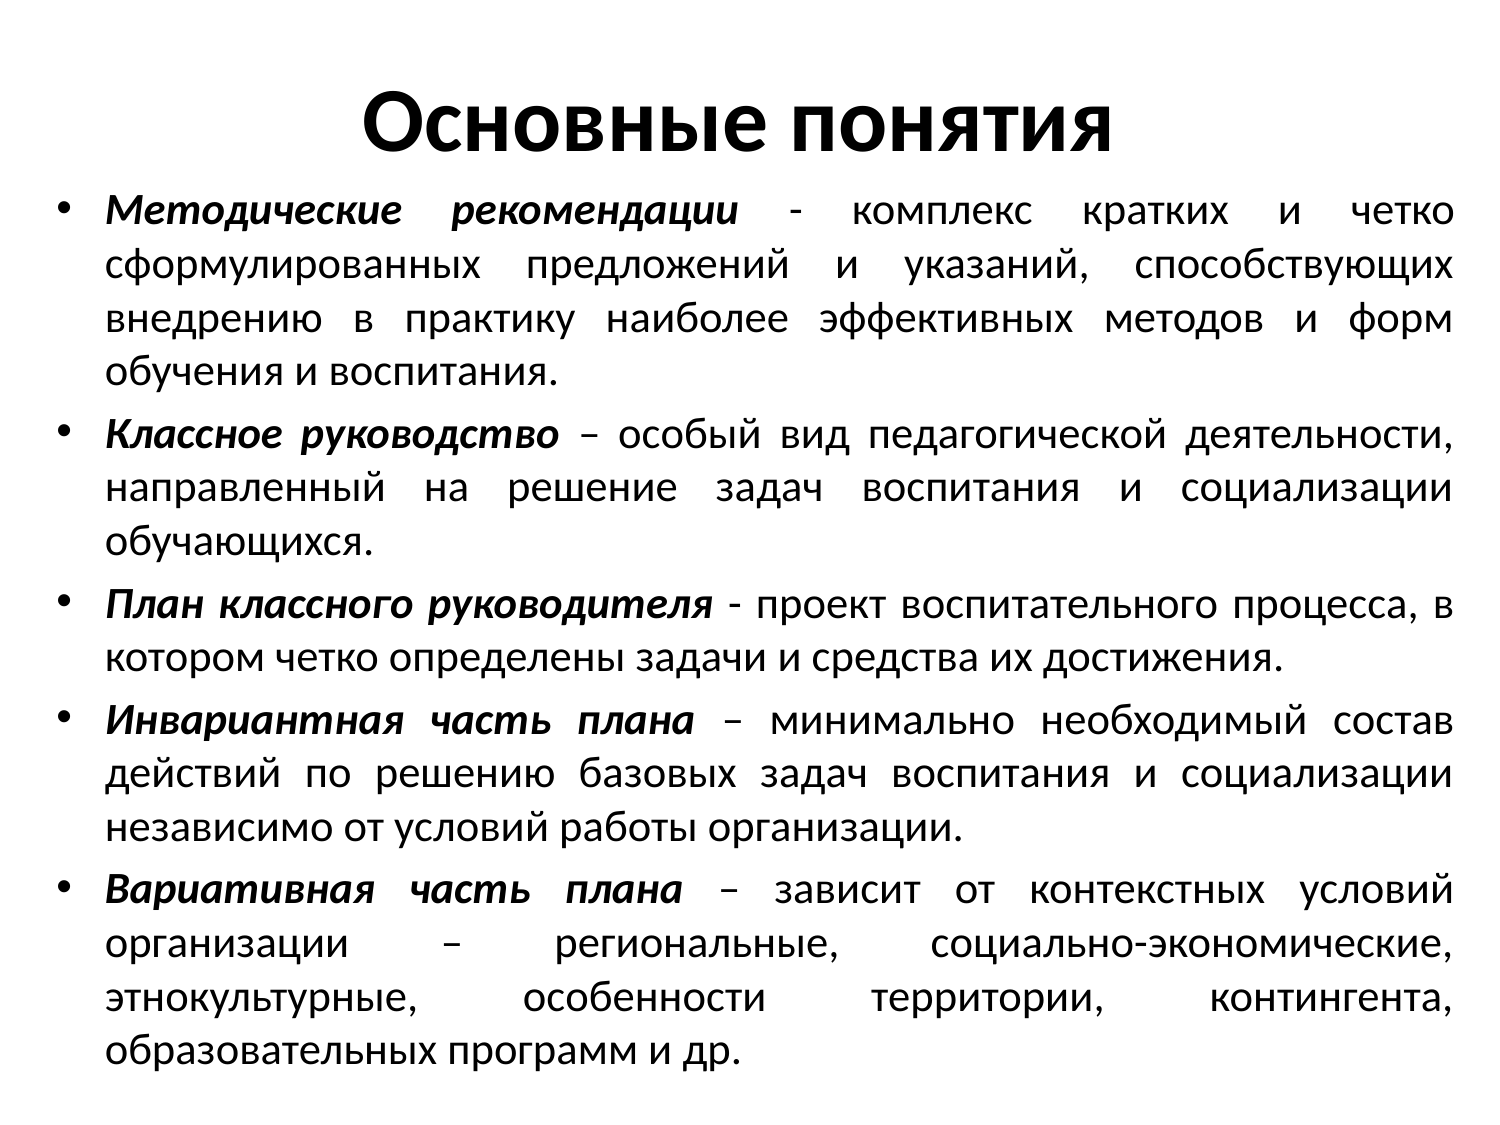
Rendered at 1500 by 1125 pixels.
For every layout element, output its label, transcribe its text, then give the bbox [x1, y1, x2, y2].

title Основные понятия [75, 45, 1425, 172]
list Методические рекомендации - комплекс кратких и четко сформулированных предложений и указаний, способствующих внедрению в практику наиболее эффективных методов и форм обучения и воспитания. Классное руководство – особый вид педагогической деятельности, направленный на решение задач воспитания и социализации обучающихся. План классного руководителя - проект воспитательного процесса, в котором четко определены задачи и средства их достижения. Инвариантная часть плана – минимально необходимый состав действий по решению базовых задач воспитания и социализации независимо от условий работы организации. Вариативная часть плана – зависит от контекстных условий организации – региональные, социально-экономические, этнокультурные, особенности территории, контингента, образовательных программ и др. [41, 172, 1471, 1094]
